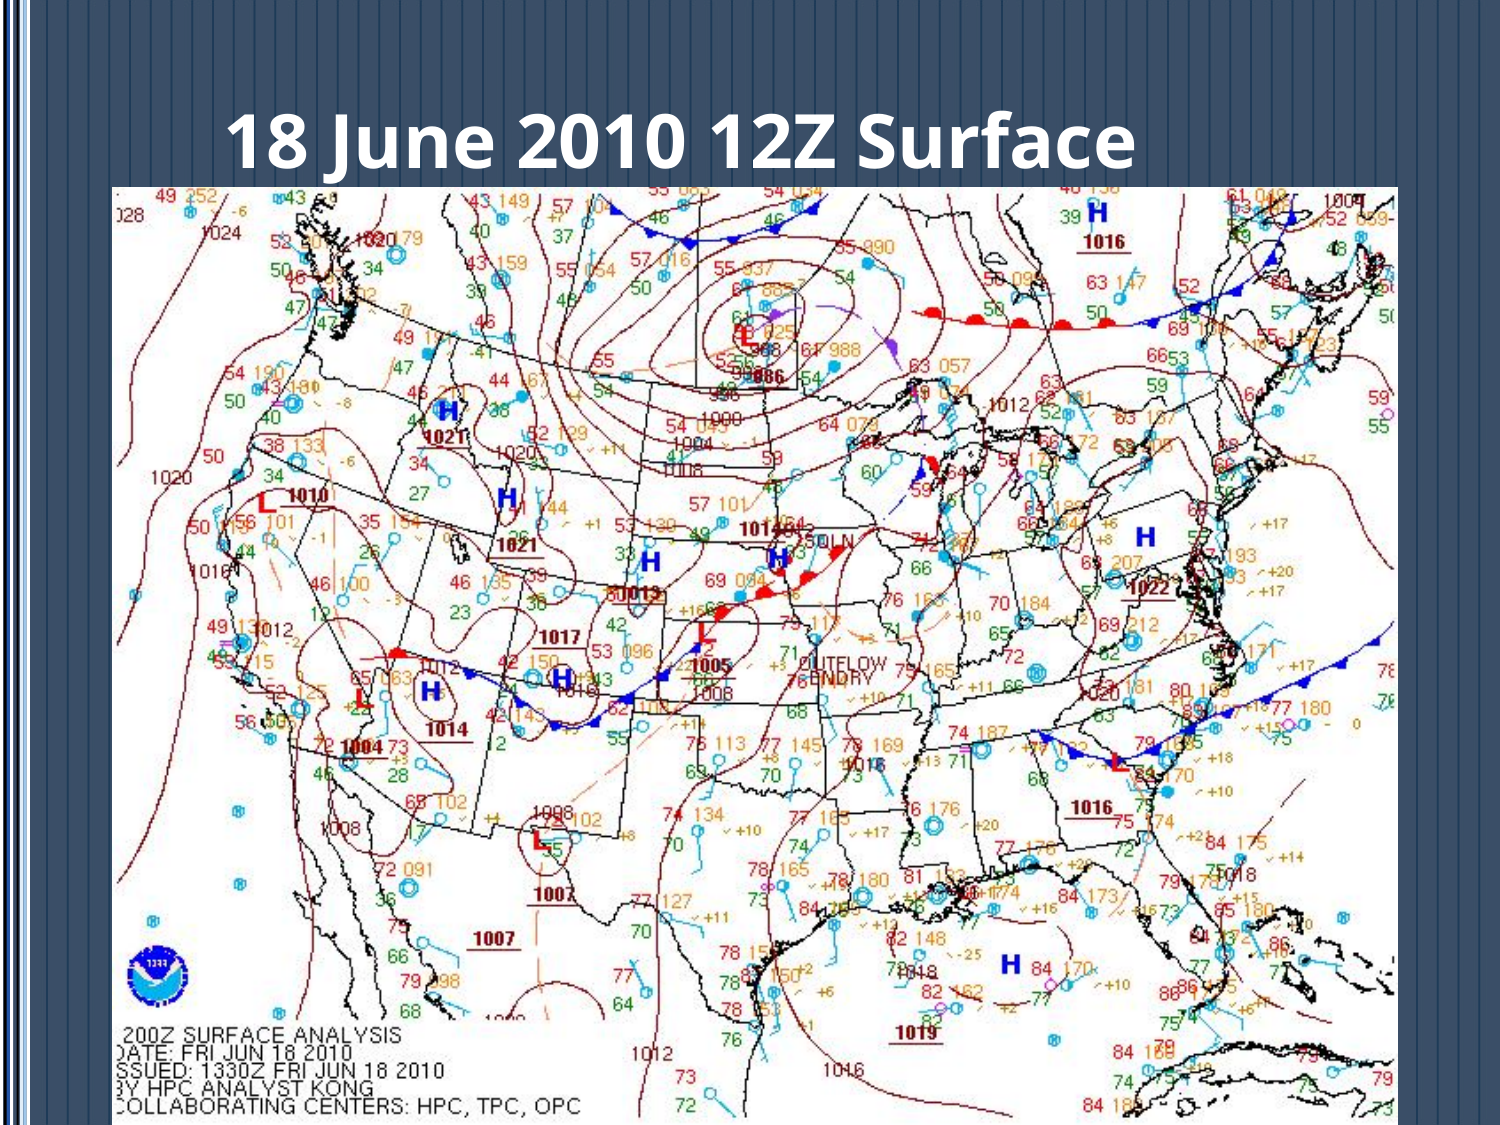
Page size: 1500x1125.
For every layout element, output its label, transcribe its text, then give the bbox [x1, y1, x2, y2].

picture [112, 187, 1398, 1125]
title 18 June 2010 12Z Surface [193, 45, 1424, 233]
